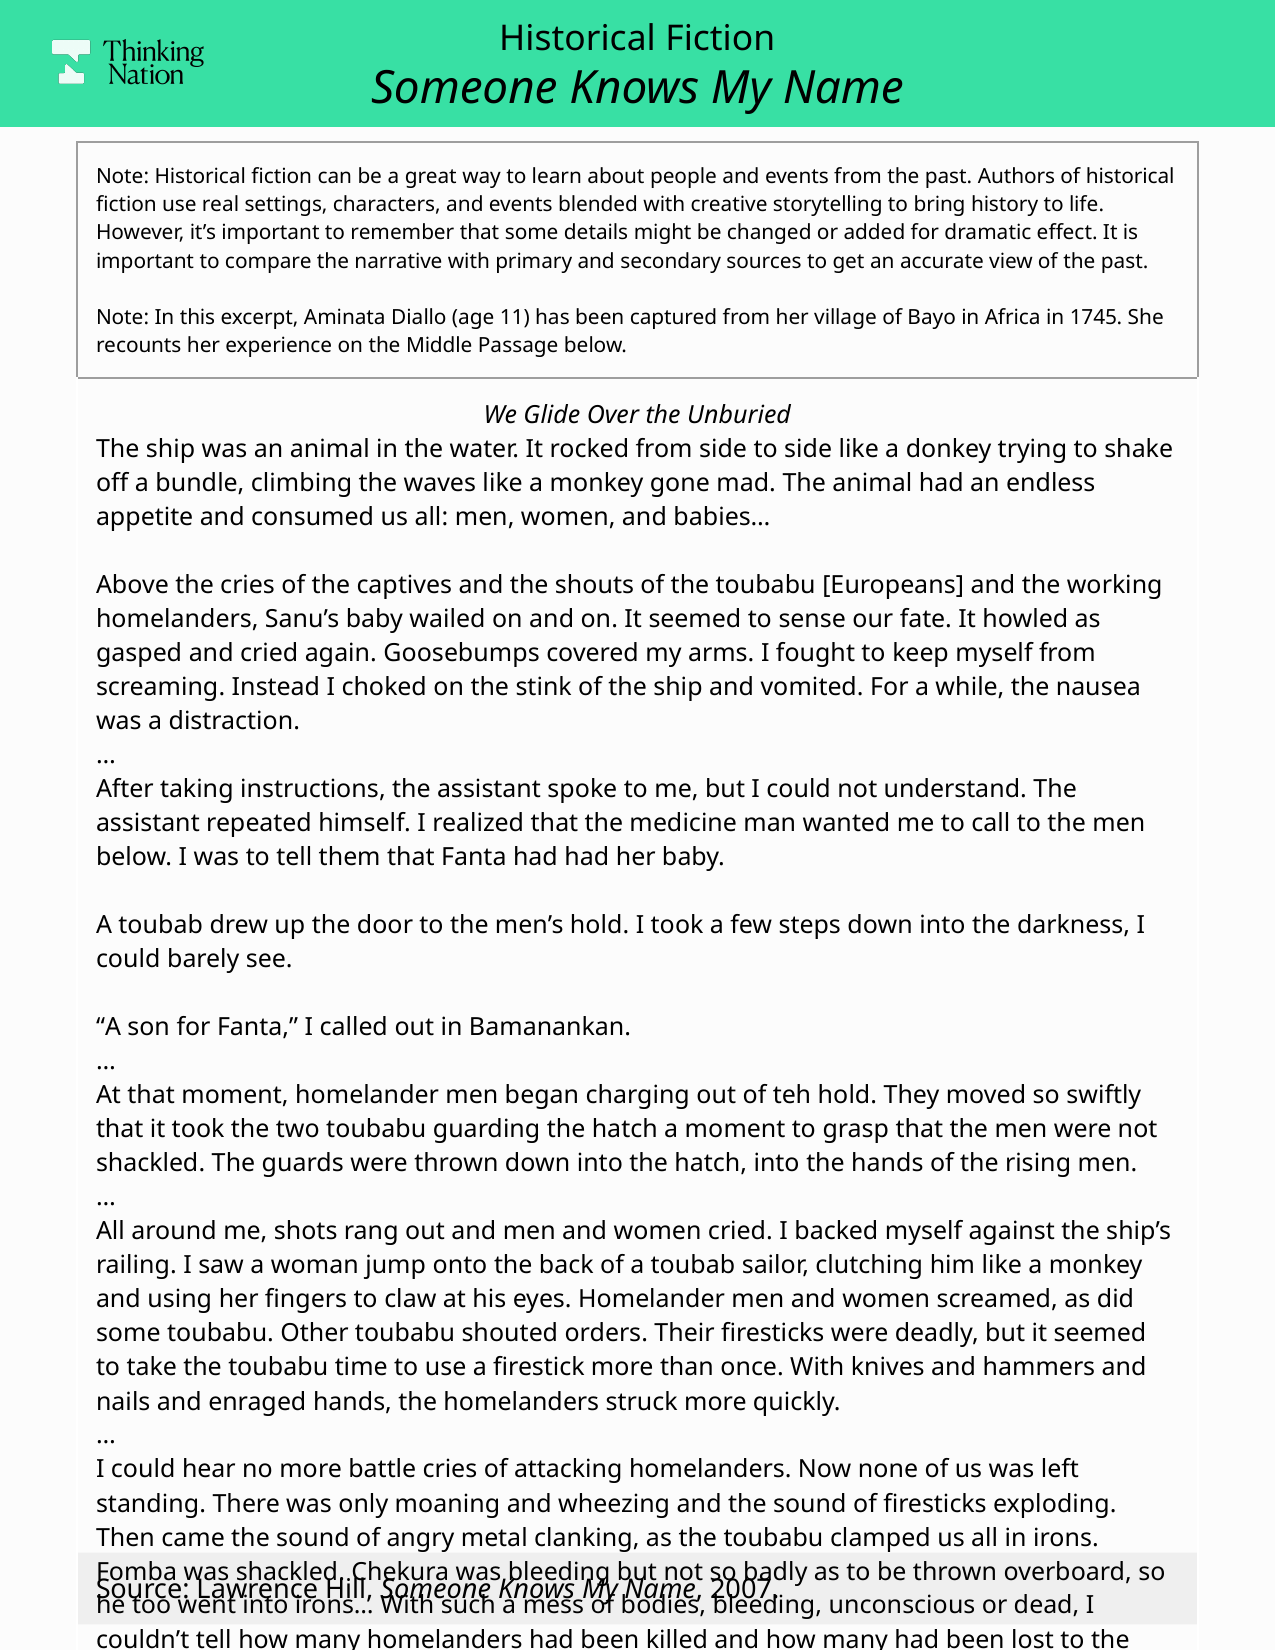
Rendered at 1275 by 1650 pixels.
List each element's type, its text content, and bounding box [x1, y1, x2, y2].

table_cell We Glide Over the Unburied The ship was an animal in the water. It rocked from side to side like a donkey trying to shake off a bundle, climbing the waves like a monkey gone mad. The animal had an endless appetite and consumed us all: men, women, and babies… Above the cries of the captives and the shouts of the toubabu [Europeans] and the working homelanders, Sanu’s baby wailed on and on. It seemed to sense our fate. It howled as gasped and cried again. Goosebumps covered my arms. I fought to keep myself from screaming. Instead I choked on the stink of the ship and vomited. For a while, the nausea was a distraction. … After taking instructions, the assistant spoke to me, but I could not understand. The assistant repeated himself. I realized that the medicine man wanted me to call to the men below. I was to tell them that Fanta had had her baby. A toubab drew up the door to the men’s hold. I took a few steps down into the darkness, I could barely see. “A son for Fanta,” I called out in Bamanankan. … At that moment, homelander men began charging out of teh hold. They moved so swiftly that it took the two toubabu guarding the hatch a moment to grasp that the men were not shackled. The guards were thrown down into the hatch, into the hands of the rising men. … All around me, shots rang out and men and women cried. I backed myself against the ship’s railing. I saw a woman jump onto the back of a toubab sailor, clutching him like a monkey and using her fingers to claw at his eyes. Homelander men and women screamed, as did some toubabu. Other toubabu shouted orders. Their firesticks were deadly, but it seemed to take the toubabu time to use a firestick more than once. With knives and hammers and nails and enraged hands, the homelanders struck more quickly. … I could hear no more battle cries of attacking homelanders. Now none of us was left standing. There was only moaning and wheezing and the sound of firesticks exploding. Then came the sound of angry metal clanking, as the toubabu clamped us all in irons. Fomba was shackled. Chekura was bleeding but not so badly as to be thrown overboard, so he too went into irons… With such a mess of bodies, bleeding, unconscious or dead, I couldn’t tell how many homelanders had been killed and how many had been lost to the sea. [78, 379, 1197, 1650]
picture [35, 25, 210, 98]
table_header Note: Historical fiction can be a great way to learn about people and events from the past. Authors of historical fiction use real settings, characters, and events blended with creative storytelling to bring history to life. However, it’s important to remember that some details might be changed or added for dramatic effect. It is important to compare the narrative with primary and secondary sources to get an accurate view of the past. Note: In this excerpt, Aminata Diallo (age 11) has been captured from her village of Bayo in Africa in 1745. She recounts her experience on the Middle Passage below. [78, 143, 1197, 377]
text_box Historical Fiction Someone Knows My Name [0, 0, 1275, 127]
